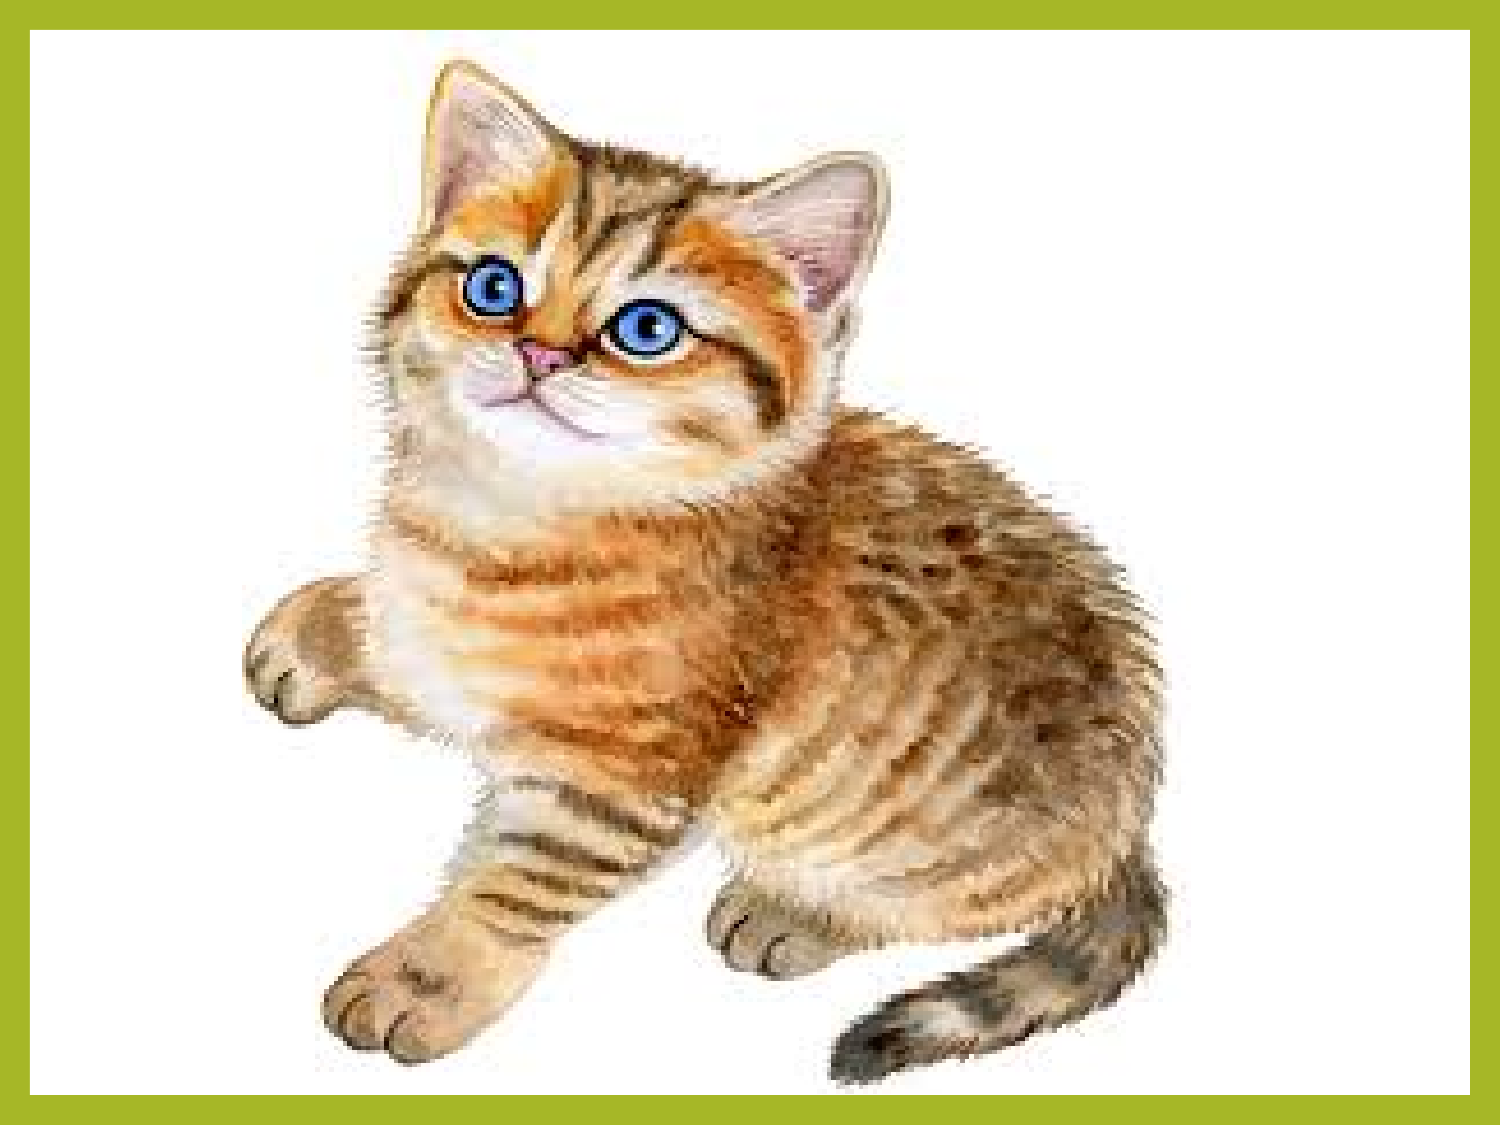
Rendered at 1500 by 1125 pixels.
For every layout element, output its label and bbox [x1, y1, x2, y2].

picture [241, 30, 1191, 1095]
